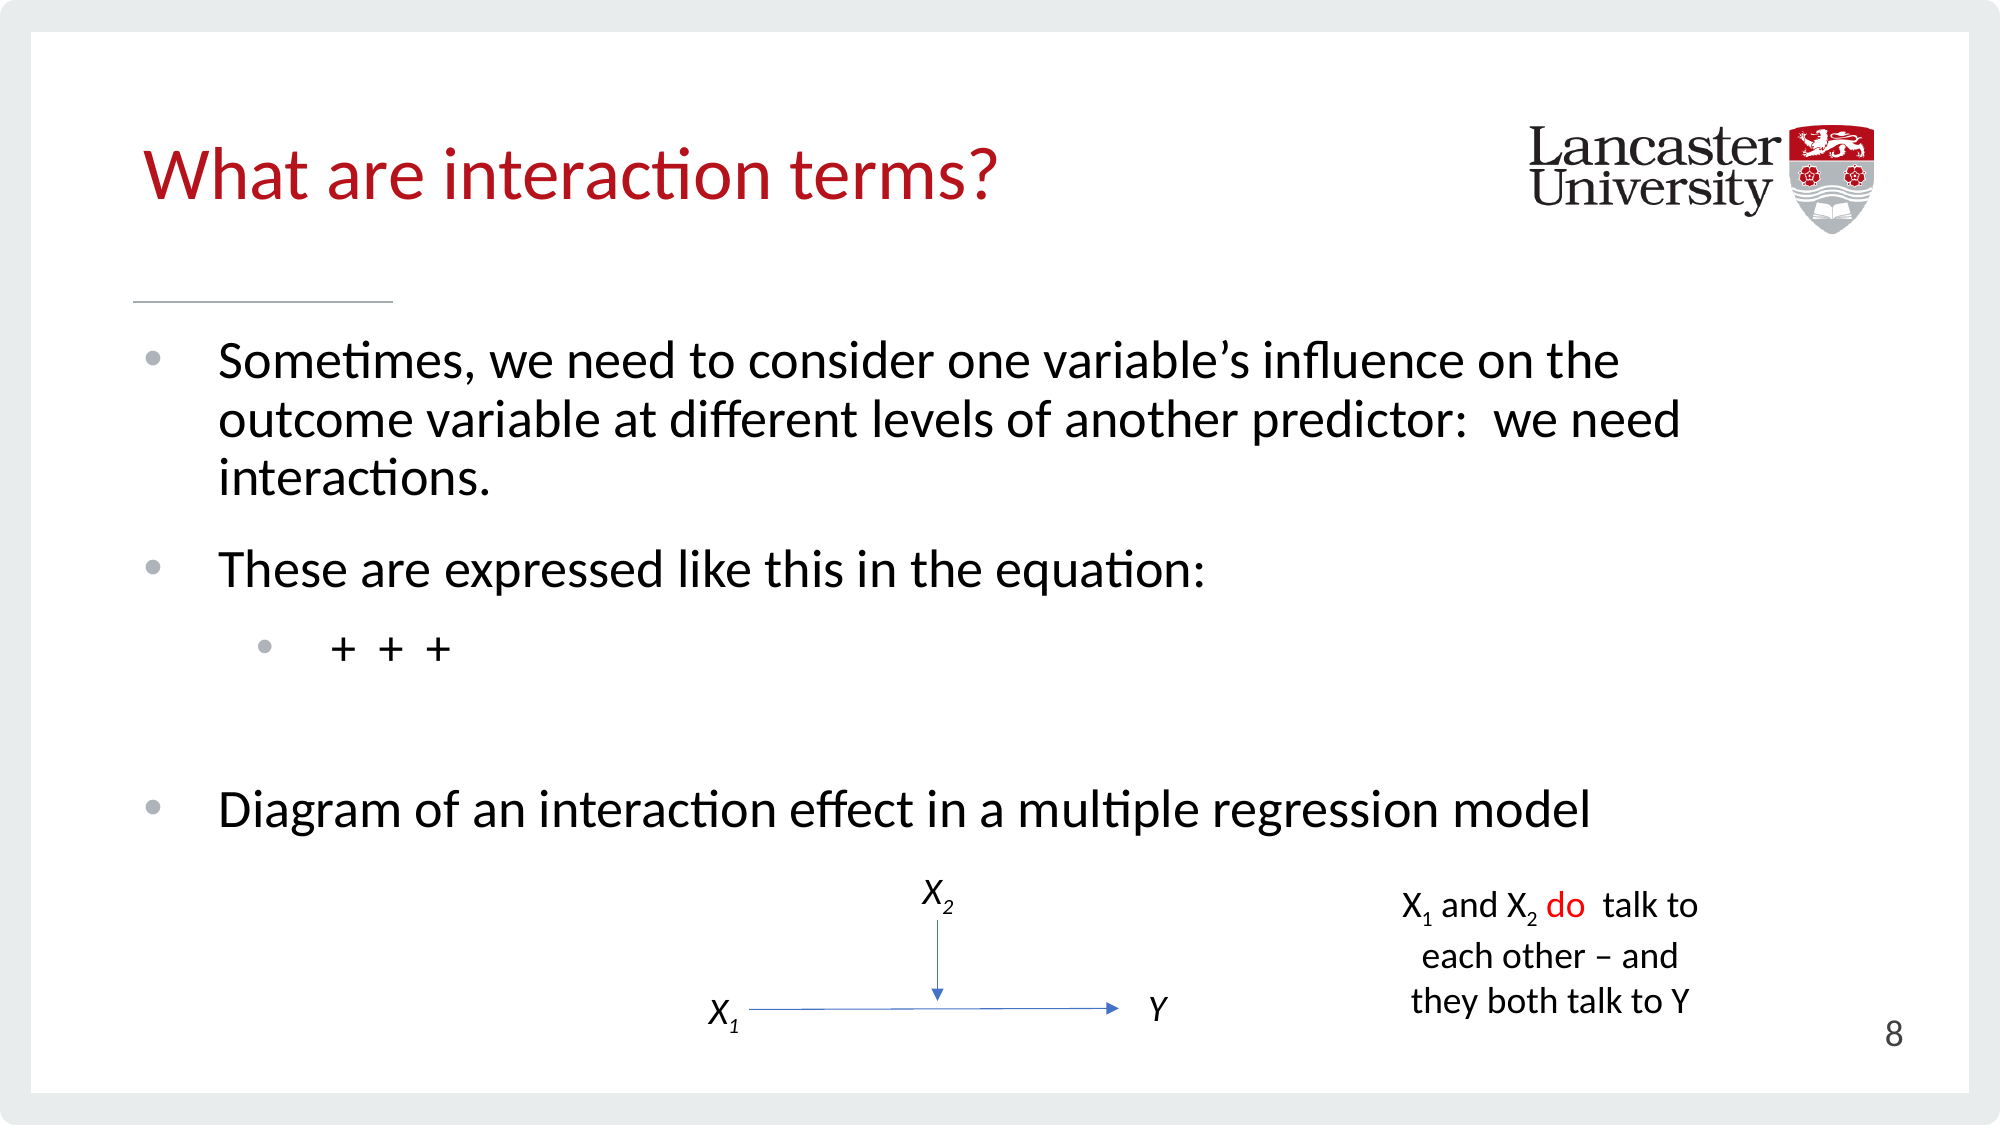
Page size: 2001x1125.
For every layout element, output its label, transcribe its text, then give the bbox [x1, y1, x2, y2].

title What are interaction terms? [128, 78, 1448, 279]
text_box X2 [907, 859, 989, 926]
text_box X1 [693, 979, 755, 1046]
text_box Y [1133, 976, 1182, 1037]
text_box X1 and X2 do talk to each other – and they both talk to Y [1387, 872, 1714, 1029]
slide_number 8 [1468, 1001, 1919, 1061]
